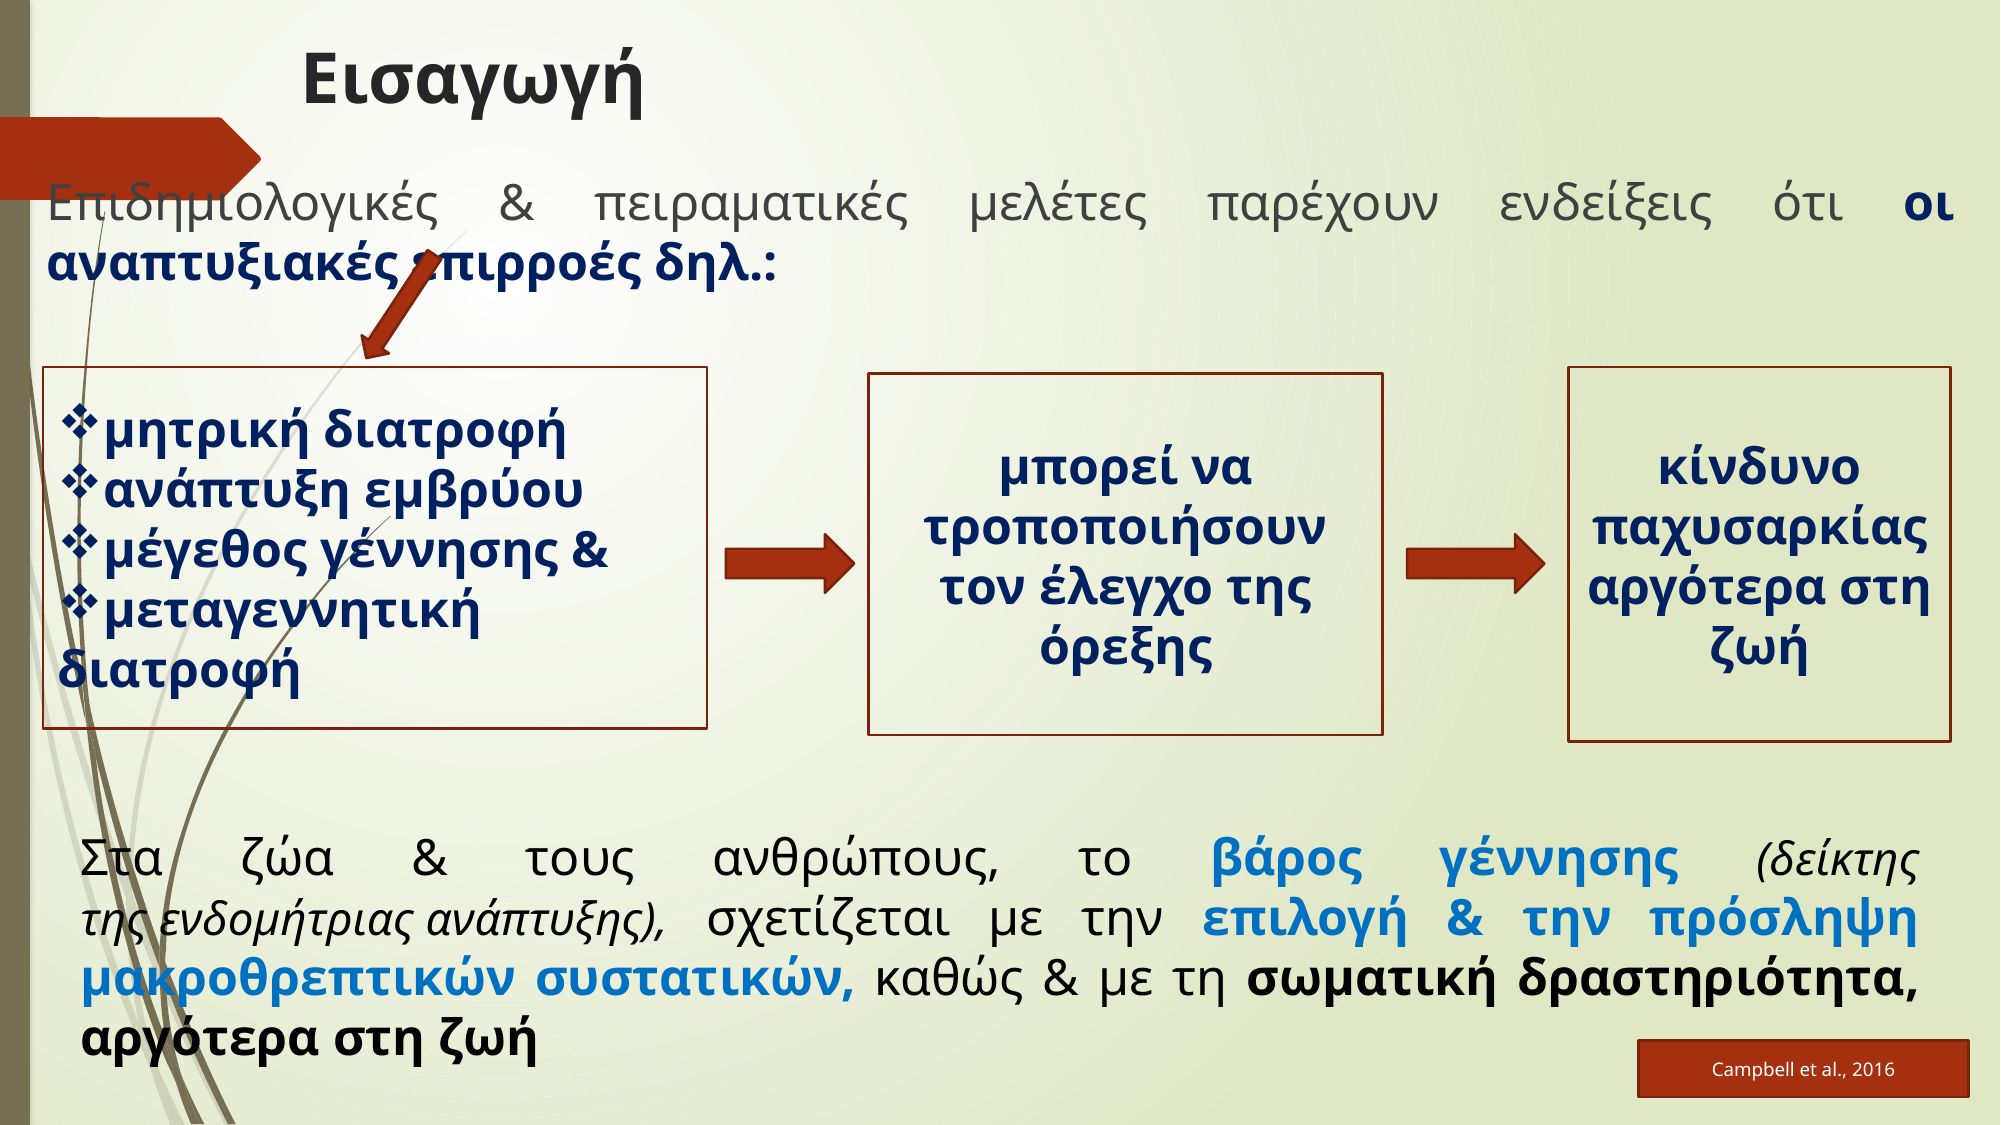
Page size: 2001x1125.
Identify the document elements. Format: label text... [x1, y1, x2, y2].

text_box κίνδυνο παχυσαρκίας αργότερα στη ζωή [1567, 366, 1952, 743]
text_box Στα ζώα & τους ανθρώπους, το βάρος γέννησης (δείκτης της ενδομήτριας ανάπτυξης), σχετίζεται με την επιλογή & την πρόσληψη μακροθρεπτικών συστατικών, καθώς & με τη σωματική δραστηριότητα, αργότερα στη ζωή [65, 818, 1935, 1073]
text_box μητρική διατροφή ανάπτυξη εμβρύου μέγεθος γέννησης & μεταγεννητική διατροφή [42, 366, 708, 730]
text_box Campbell et al., 2016 [1637, 1039, 1970, 1098]
text_box μπορεί να τροποποιήσουν τον έλεγχο της όρεξης [867, 372, 1384, 736]
title Εισαγωγή [285, 25, 1888, 126]
text_box [724, 533, 856, 594]
list Επιδημιολογικές & πειραματικές μελέτες παρέχουν ενδείξεις ότι οι αναπτυξιακές επιρροές δηλ.: [31, 162, 1970, 970]
text_box [360, 248, 443, 360]
text_box [1405, 533, 1546, 594]
